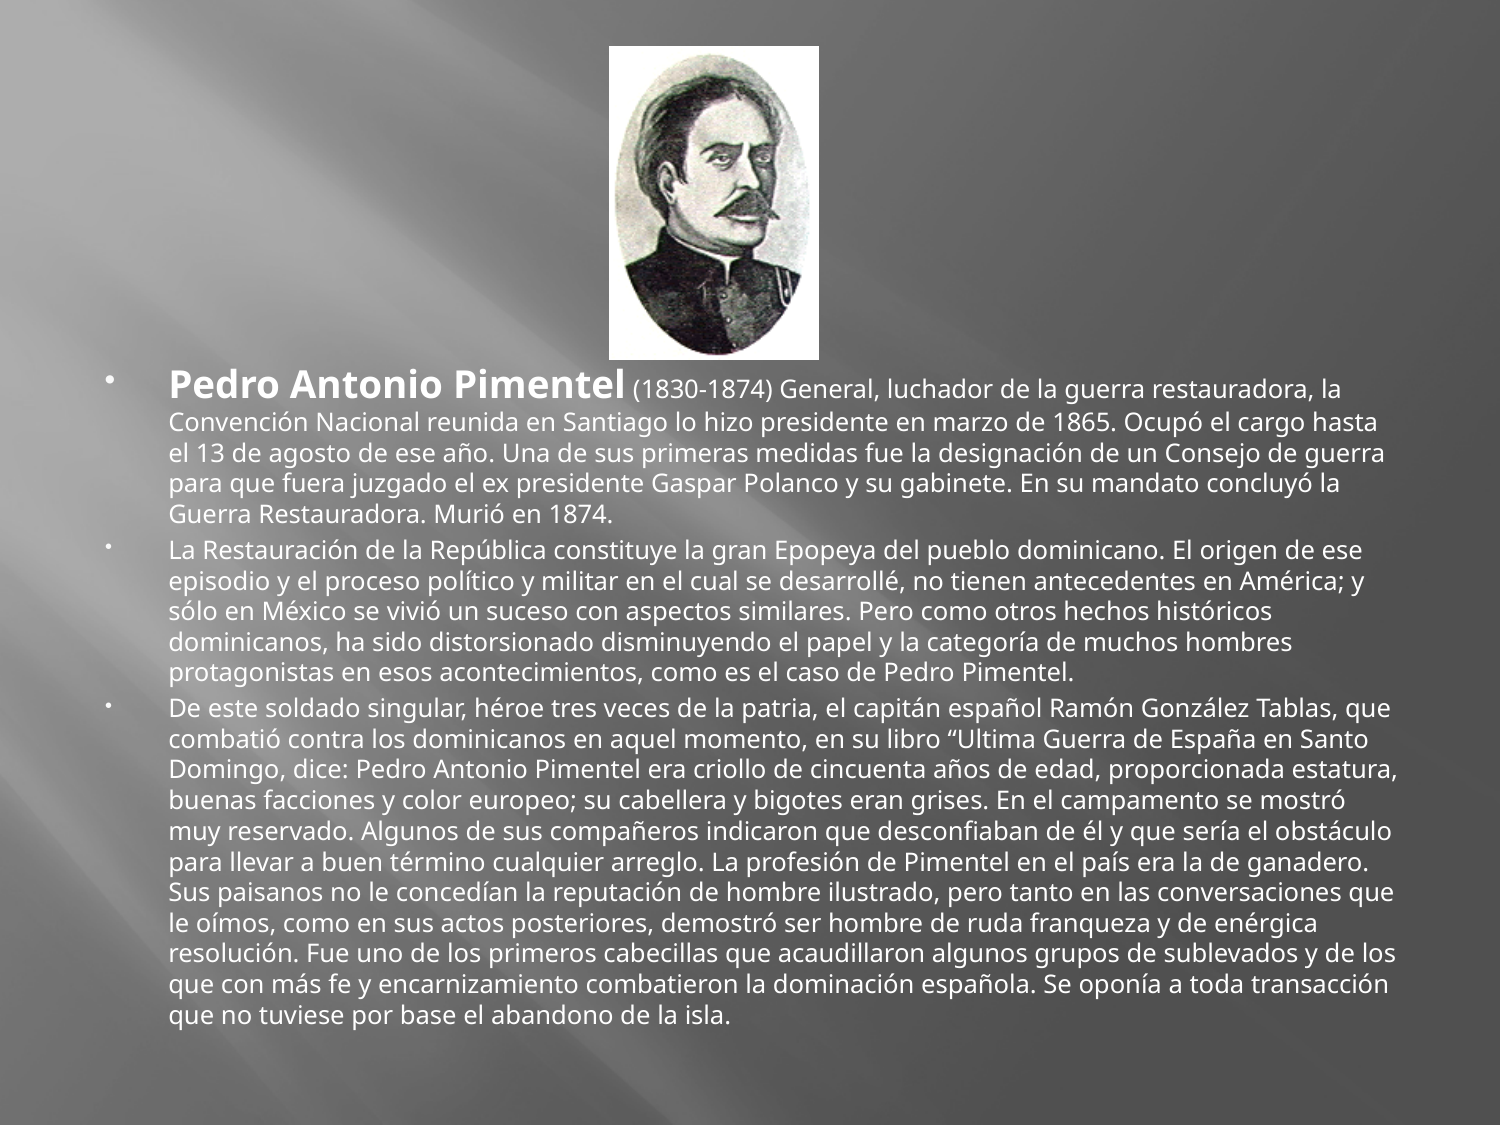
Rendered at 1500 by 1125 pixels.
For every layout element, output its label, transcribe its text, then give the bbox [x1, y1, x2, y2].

picture [609, 46, 819, 360]
list Pedro Antonio Pimentel (1830-1874) General, luchador de la guerra restauradora, la Convención Nacional reunida en Santiago lo hizo presidente en marzo de 1865. Ocupó el cargo hasta el 13 de agosto de ese año. Una de sus primeras medidas fue la designación de un Consejo de guerra para que fuera juzgado el ex presidente Gaspar Polanco y su gabinete. En su mandato concluyó la Guerra Restauradora. Murió en 1874. La Restauración de la República constituye la gran Epopeya del pueblo dominicano. El origen de ese episodio y el proceso político y militar en el cual se desarrollé, no tienen antecedentes en América; y sólo en México se vivió un suceso con aspectos similares. Pero como otros hechos históricos dominicanos, ha sido distorsionado disminuyendo el papel y la categoría de muchos hombres protagonistas en esos acontecimientos, como es el caso de Pedro Pimentel. De este soldado singular, héroe tres veces de la patria, el capitán español Ramón González Tablas, que combatió contra los dominicanos en aquel momento, en su libro “Ultima Guerra de España en Santo Domingo, dice: Pedro Antonio Pimentel era criollo de cincuenta años de edad, proporcionada estatura, buenas facciones y color europeo; su cabellera y bigotes eran grises. En el campamento se mostró muy reservado. Algunos de sus compañeros indicaron que desconfiaban de él y que sería el obstáculo para llevar a buen término cualquier arreglo. La profesión de Pimentel en el país era la de ganadero. Sus paisanos no le concedían la reputación de hombre ilustrado, pero tanto en las conversaciones que le oímos, como en sus actos posteriores, demostró ser hombre de ruda franqueza y de enérgica resolución. Fue uno de los primeros cabecillas que acaudillaron algunos grupos de sublevados y de los que con más fe y encarnizamiento combatieron la dominación española. Se oponía a toda transacción que no tuviese por base el abandono de la isla. [70, 352, 1421, 1125]
